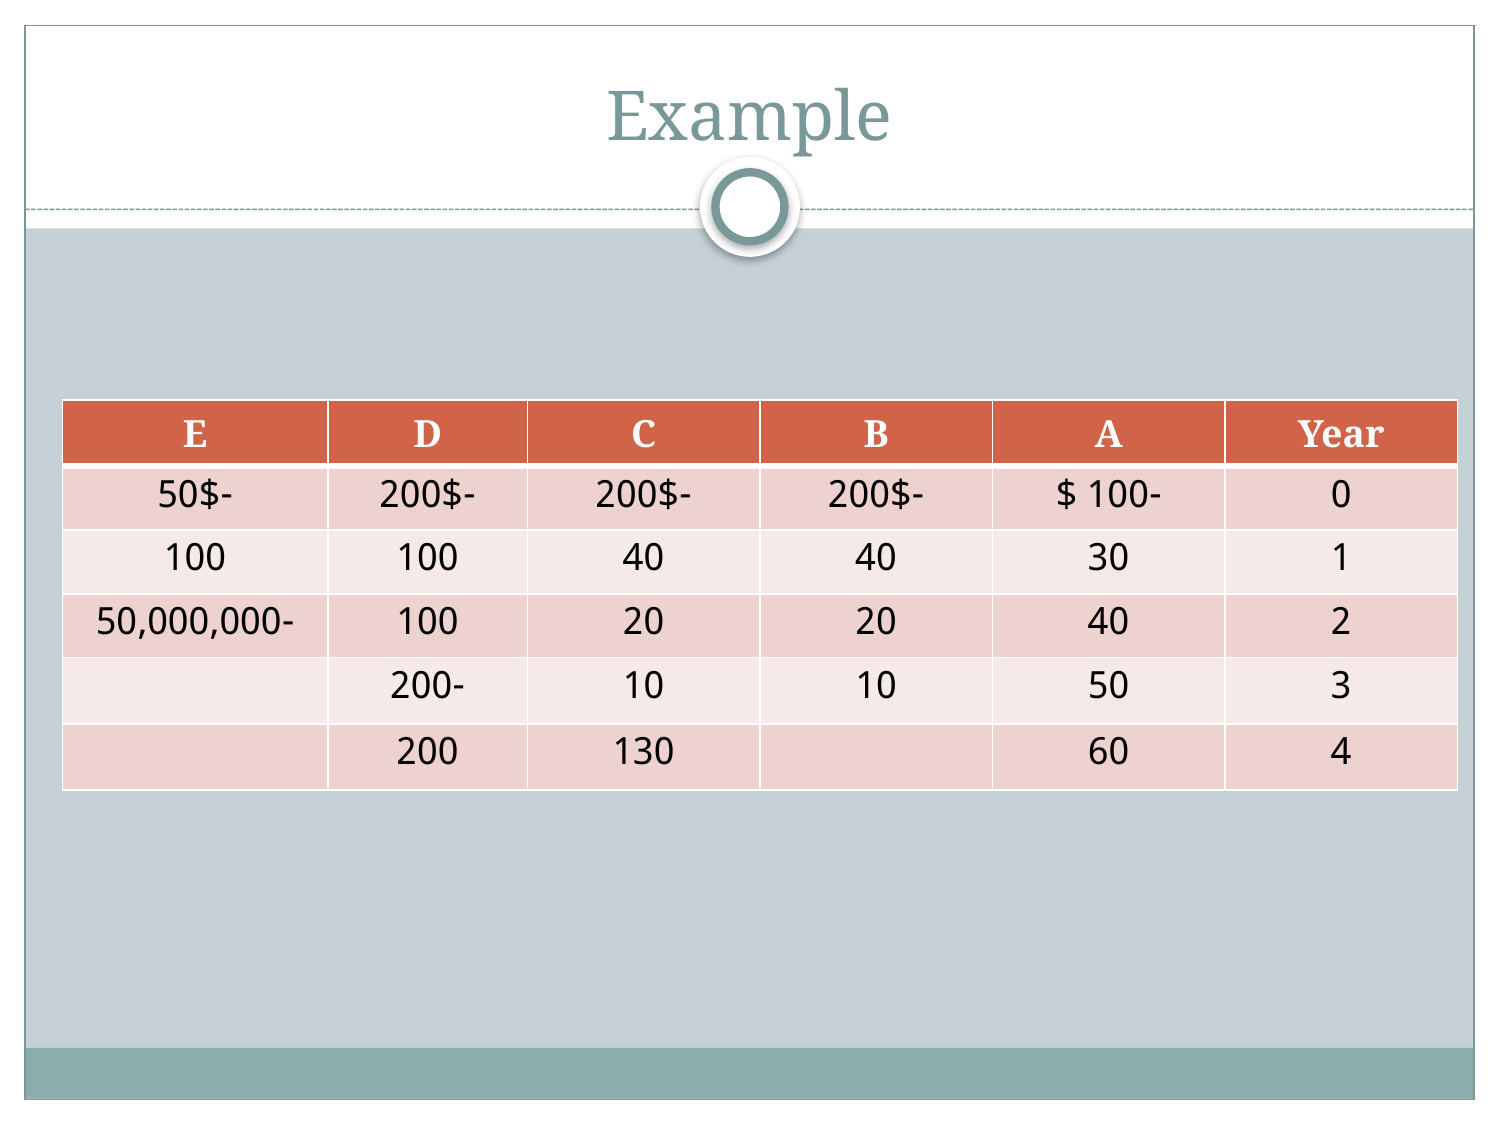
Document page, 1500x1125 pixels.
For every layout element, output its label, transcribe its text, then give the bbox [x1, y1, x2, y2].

table_cell 40 [761, 531, 992, 593]
table_cell 3 [1226, 658, 1457, 723]
table_cell 4 [1226, 725, 1457, 789]
table_header D [329, 401, 527, 463]
table_cell 40 [993, 595, 1224, 657]
table_cell 100 [329, 531, 527, 593]
table_cell -200 [329, 658, 527, 723]
table_cell 130 [528, 725, 759, 789]
table_cell 10 [528, 658, 759, 723]
table_cell 10 [761, 658, 992, 723]
table_cell 20 [528, 595, 759, 657]
table_cell 40 [528, 531, 759, 593]
table_cell 20 [761, 595, 992, 657]
table_cell [761, 725, 992, 789]
table_header B [761, 401, 992, 463]
table_cell -100 $ [993, 469, 1224, 529]
table_header C [528, 401, 759, 463]
table_cell [63, 725, 327, 789]
table_cell 60 [993, 725, 1224, 789]
table_cell 1 [1226, 531, 1457, 593]
table_header A [993, 401, 1224, 463]
table_cell 30 [993, 531, 1224, 593]
table_cell -200$ [329, 469, 527, 529]
title Example [49, 37, 1450, 162]
table_cell [63, 658, 327, 723]
table_cell -200$ [761, 469, 992, 529]
table_cell 200 [329, 725, 527, 789]
table_cell 100 [63, 531, 327, 593]
table_cell -200$ [528, 469, 759, 529]
table_cell 2 [1226, 595, 1457, 657]
table_cell 50 [993, 658, 1224, 723]
table_cell 100 [329, 595, 527, 657]
table_header E [63, 401, 327, 463]
table_header Year [1226, 401, 1457, 463]
table_cell -50$ [63, 469, 327, 529]
table_cell -50,000,000 [63, 595, 327, 657]
table_cell 0 [1226, 469, 1457, 529]
